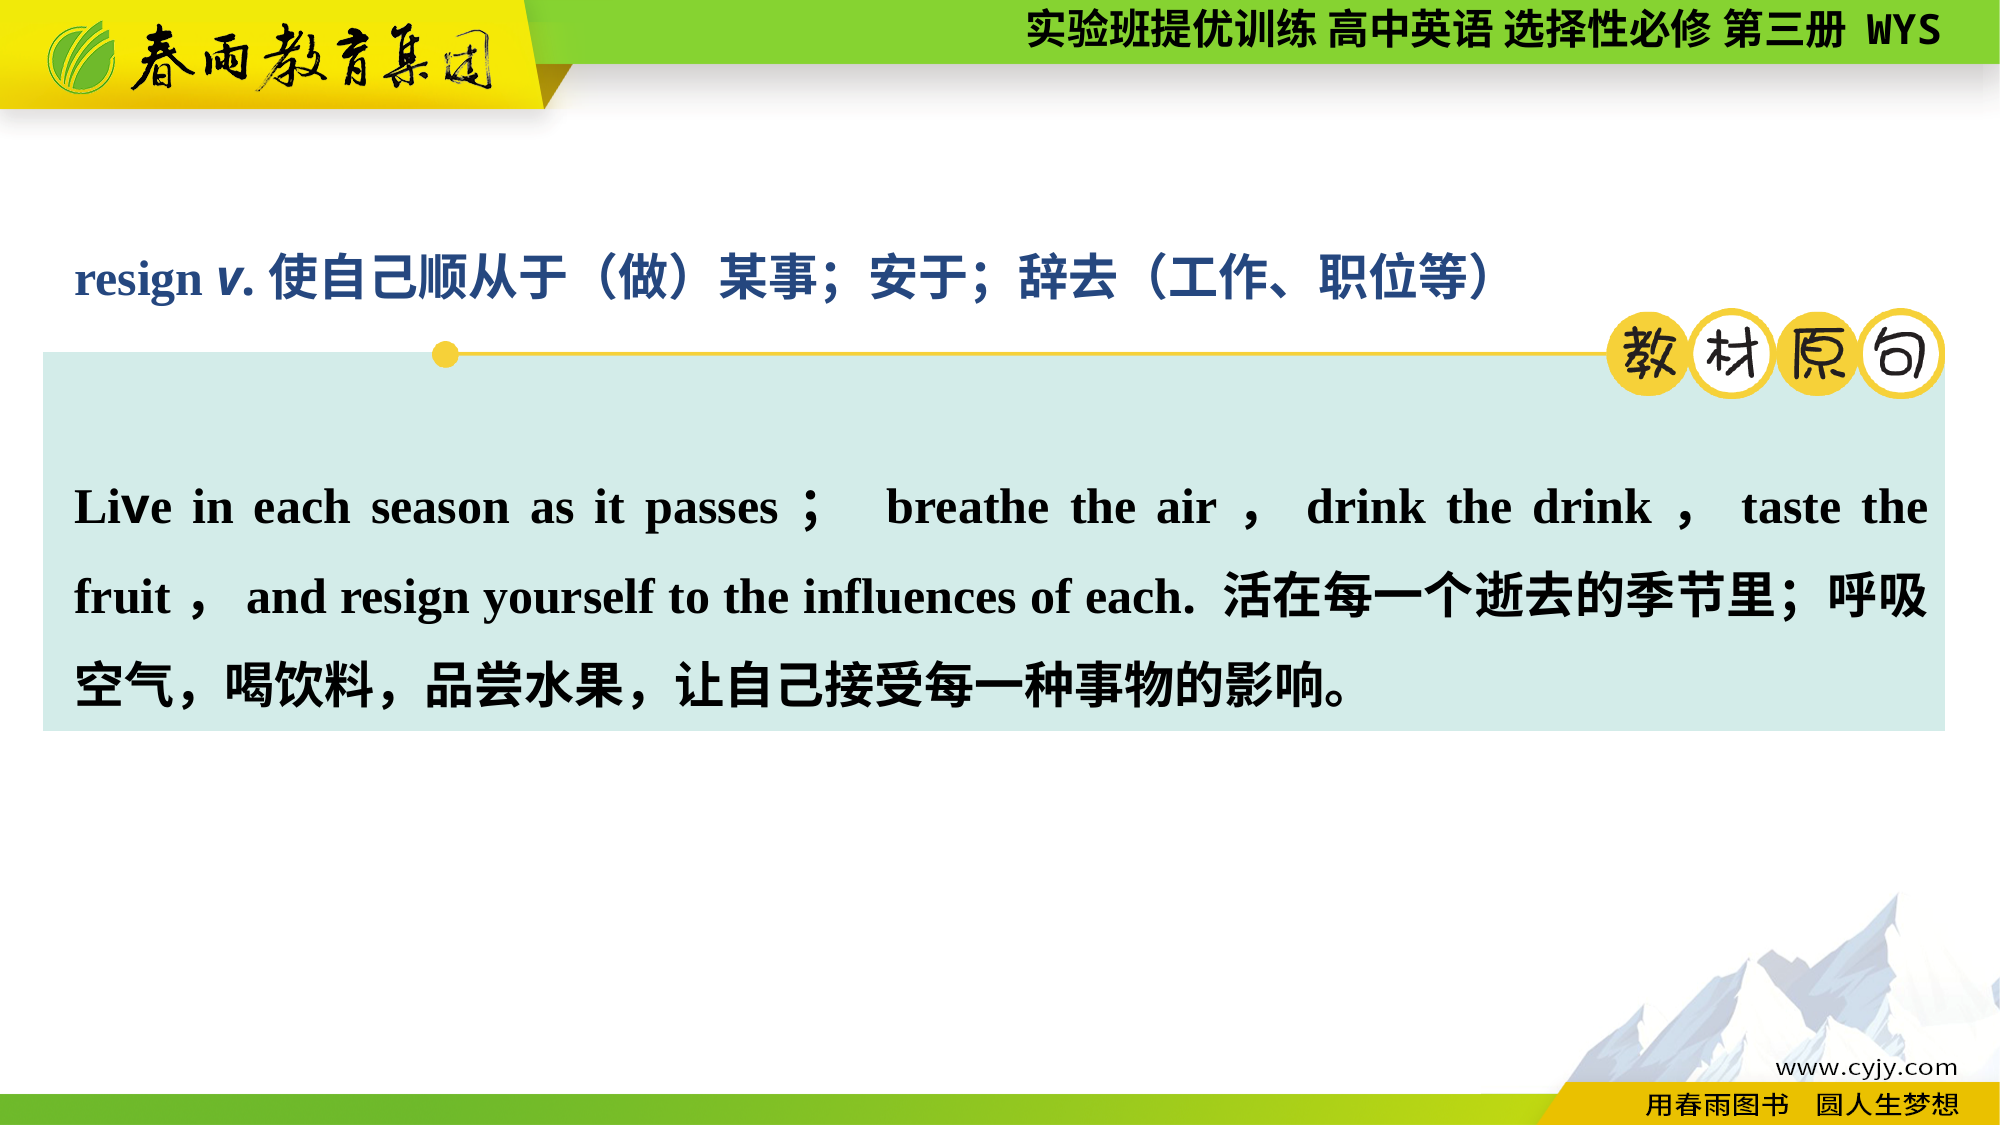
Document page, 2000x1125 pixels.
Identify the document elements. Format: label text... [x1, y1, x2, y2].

list resign v.使自己顺从于（做）某事；安于；辞去（工作、职位等） [59, 208, 1944, 305]
picture [0, 0, 2000, 1125]
